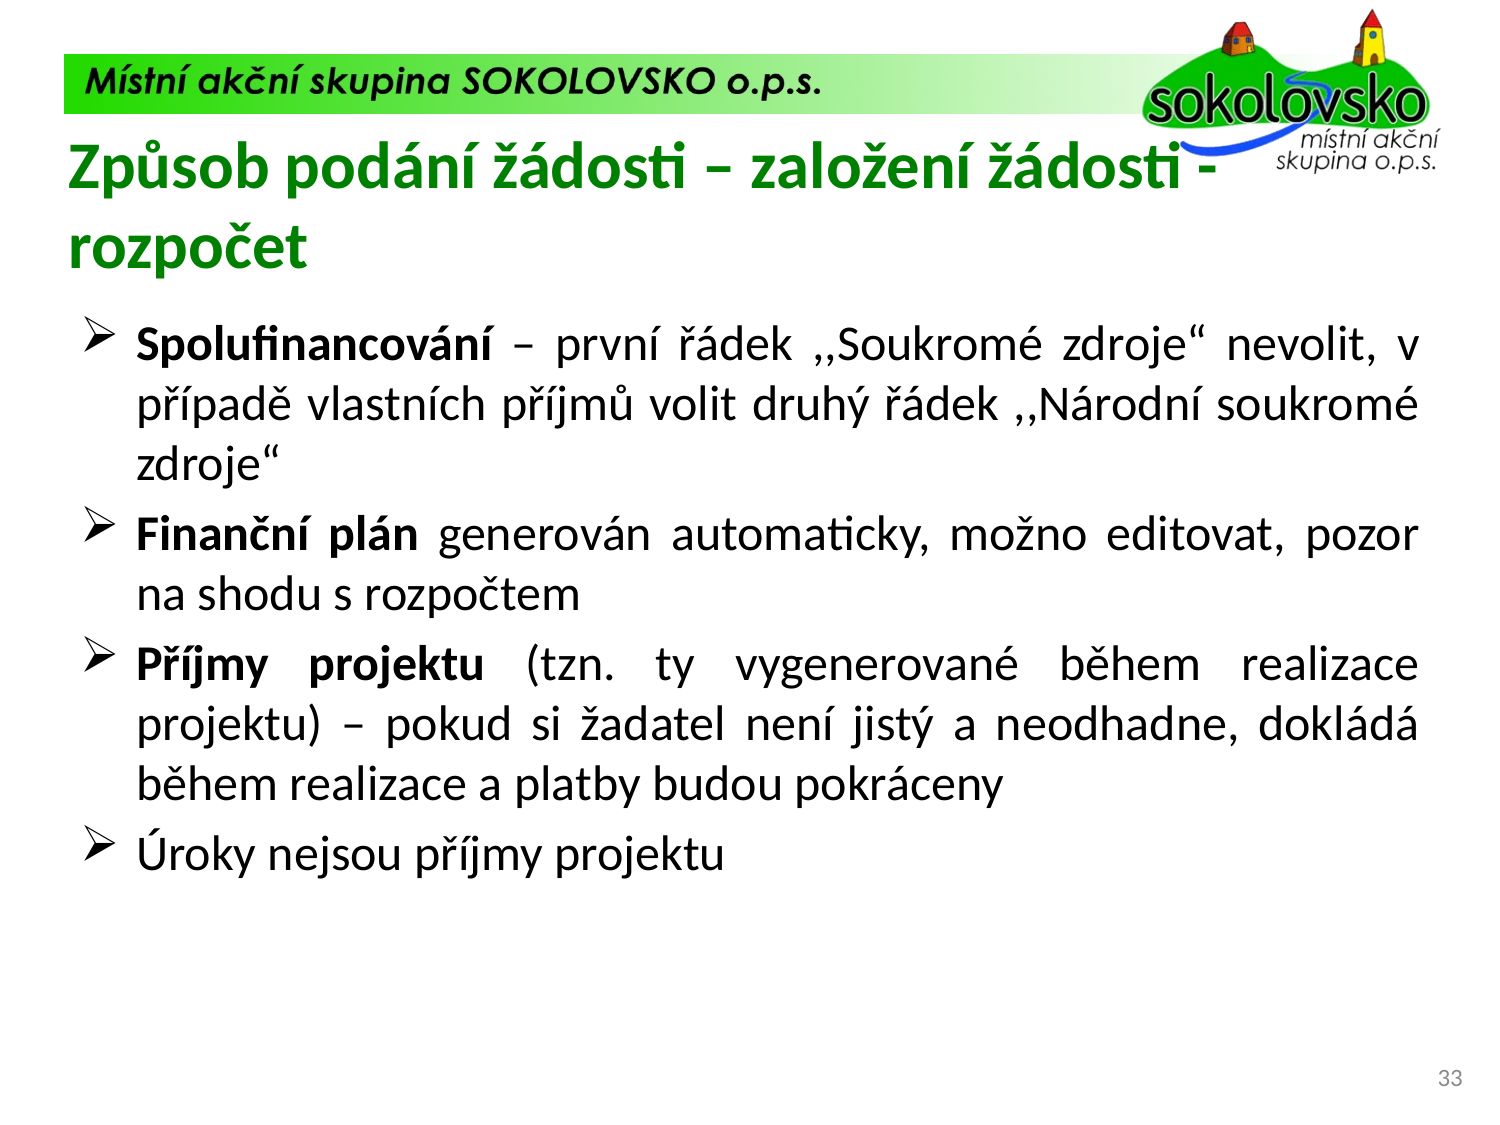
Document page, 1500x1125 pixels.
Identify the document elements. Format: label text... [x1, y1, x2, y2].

picture [64, 0, 1455, 197]
slide_number 33 [1128, 1046, 1478, 1107]
list Spolufinancování – první řádek ,,Soukromé zdroje“ nevolit, v případě vlastních příjmů volit druhý řádek ,,Národní soukromé zdroje“ Finanční plán generován automaticky, možno editovat, pozor na shodu s rozpočtem Příjmy projektu (tzn. ty vygenerované během realizace projektu) – pokud si žadatel není jistý a neodhadne, dokládá během realizace a platby budou pokráceny Úroky nejsou příjmy projektu [64, 302, 1436, 1097]
title Způsob podání žádosti – založení žádosti - rozpočet [53, 137, 1404, 268]
